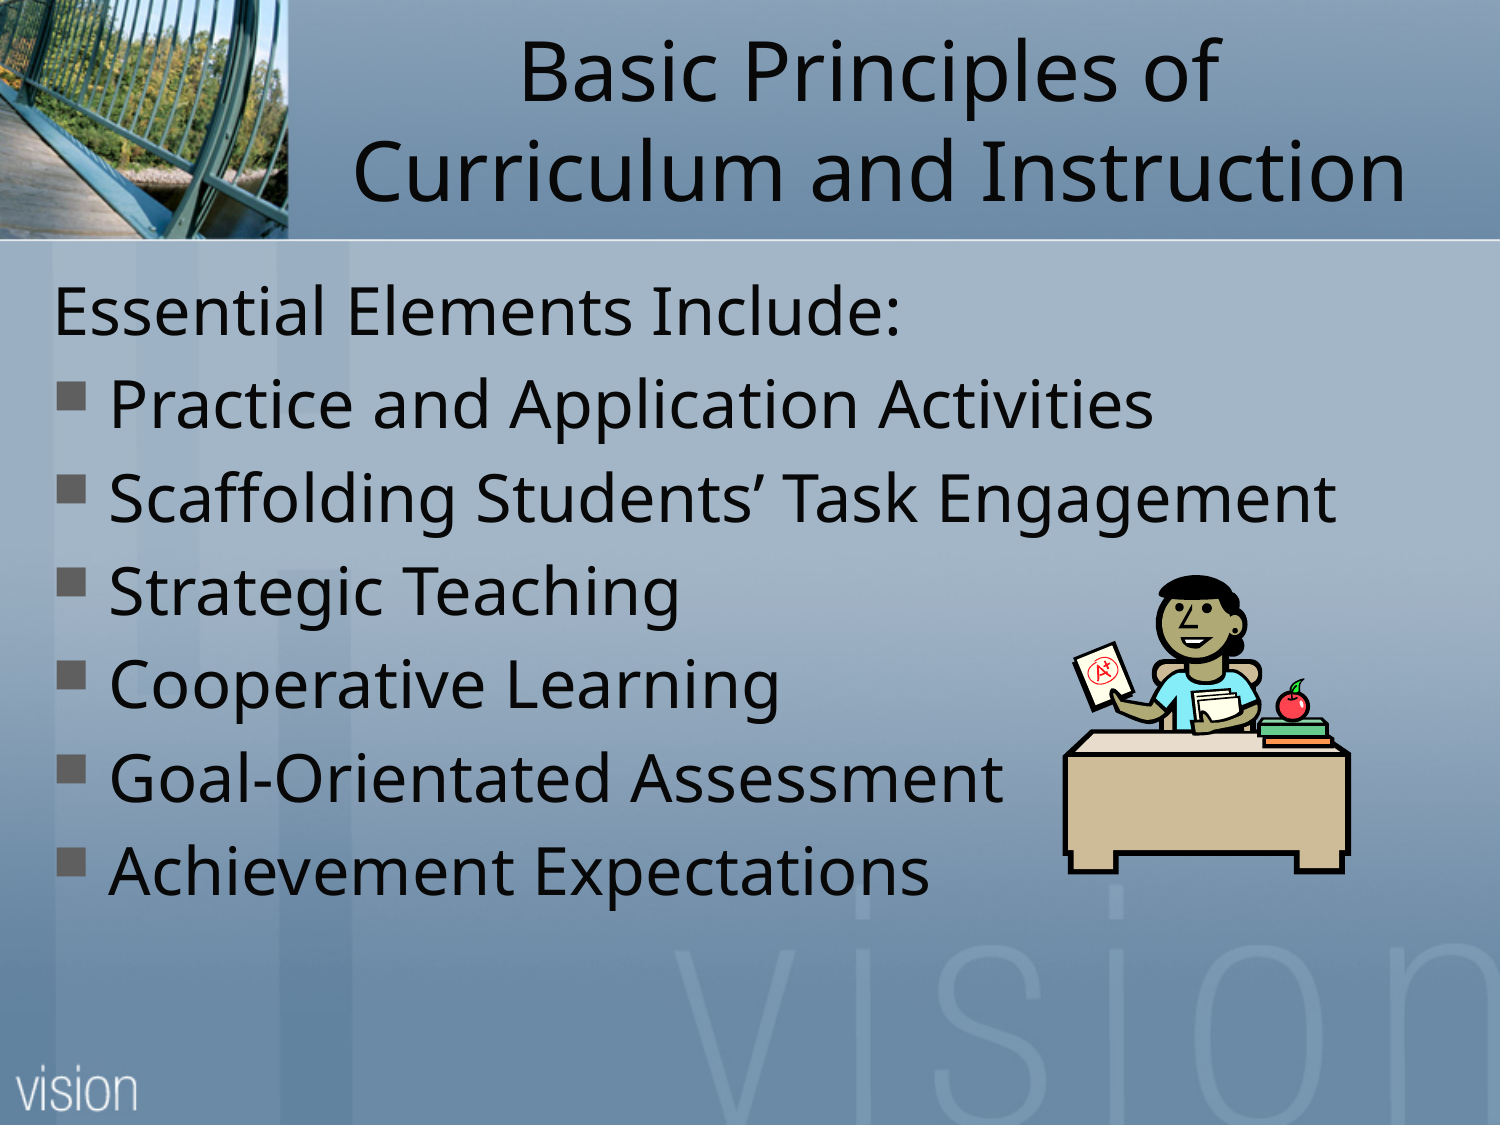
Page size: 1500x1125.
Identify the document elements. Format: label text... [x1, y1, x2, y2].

title Basic Principles of Curriculum and Instruction [299, 30, 1462, 207]
list Essential Elements Include: Practice and Application Activities Scaffolding Students’ Task Engagement Strategic Teaching Cooperative Learning Goal-Orientated Assessment Achievement Expectations [37, 261, 1462, 1095]
picture [0, 0, 1500, 1125]
